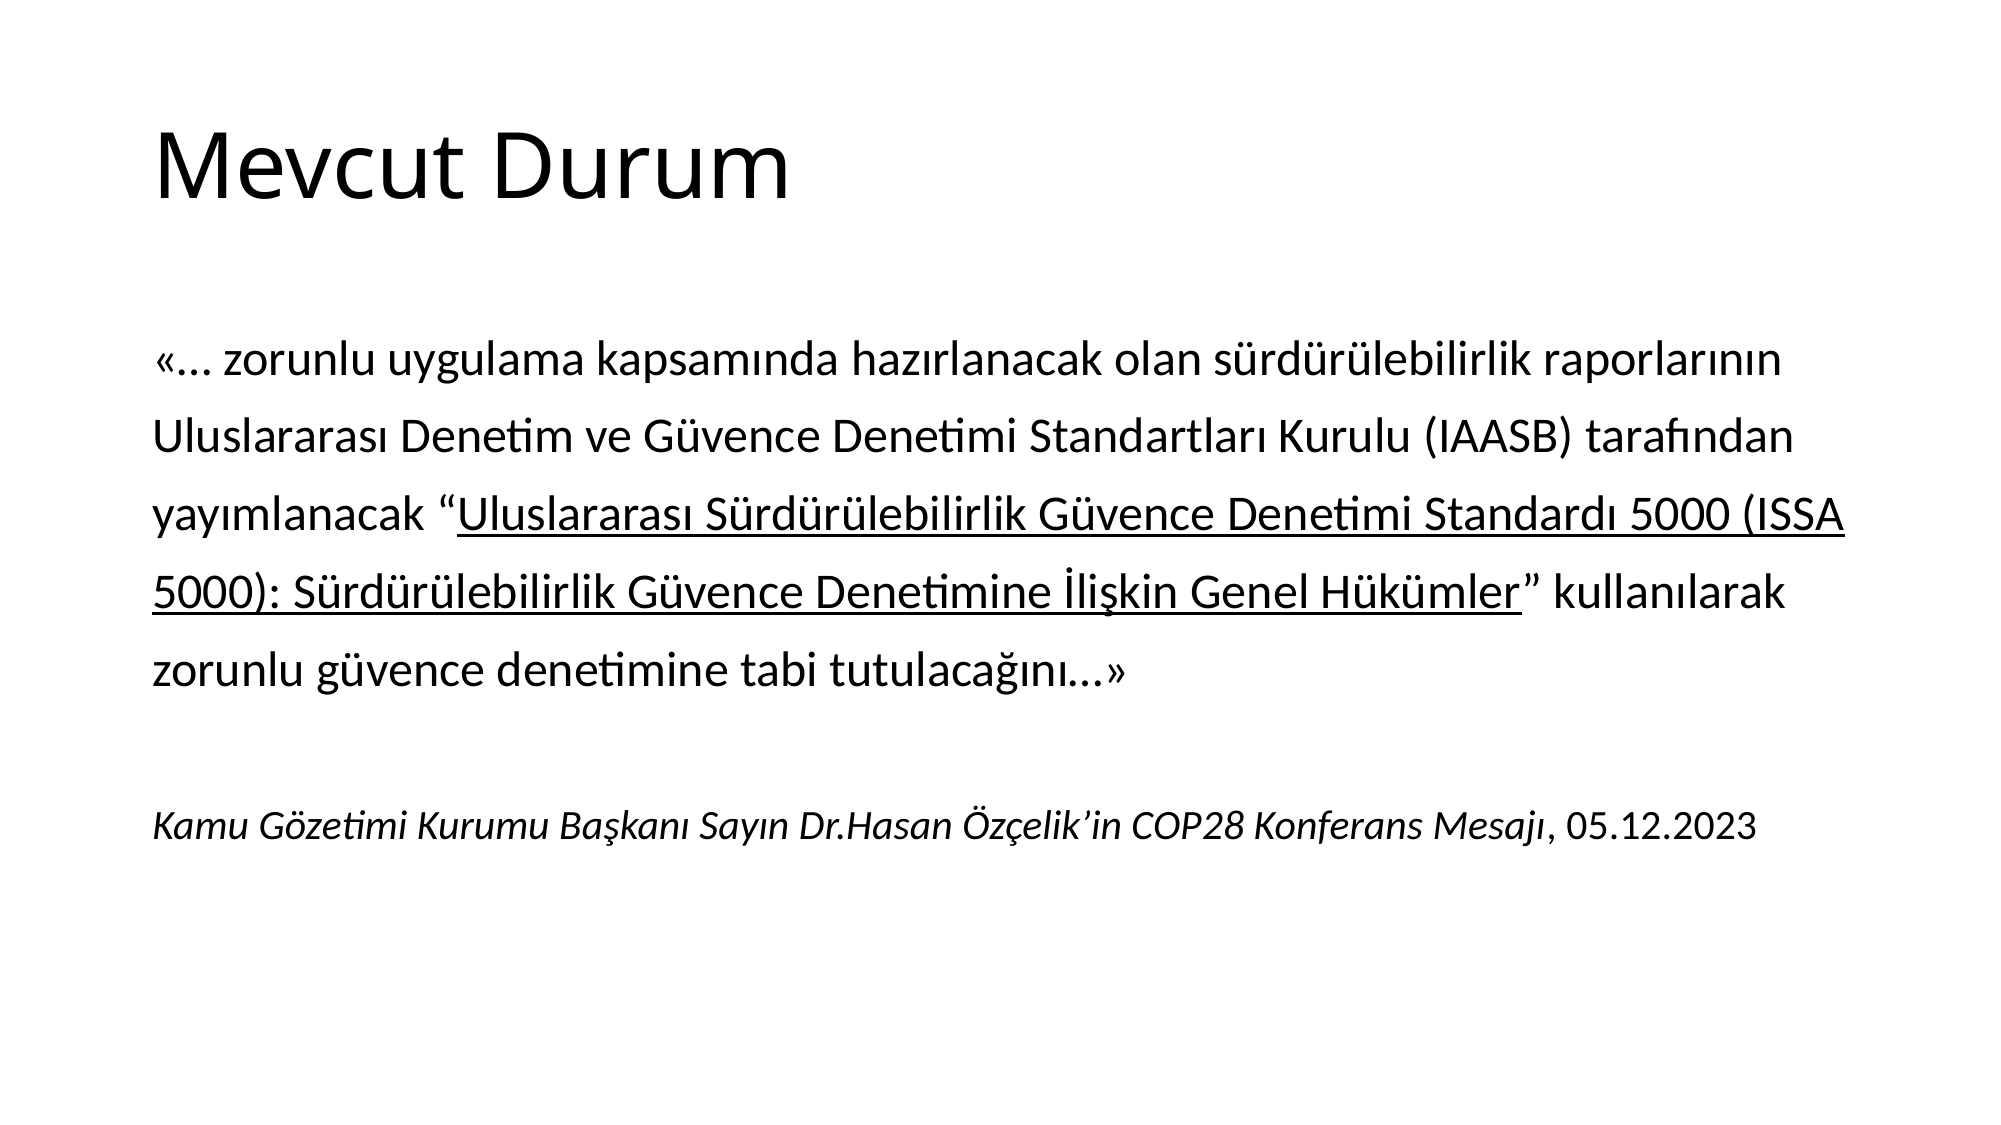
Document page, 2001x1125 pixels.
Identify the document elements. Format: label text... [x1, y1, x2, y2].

list «… zorunlu uygulama kapsamında hazırlanacak olan sürdürülebilirlik raporlarının Uluslararası Denetim ve Güvence Denetimi Standartları Kurulu (IAASB) tarafından yayımlanacak “Uluslararası Sürdürülebilirlik Güvence Denetimi Standardı 5000 (ISSA 5000): Sürdürülebilirlik Güvence Denetimine İlişkin Genel Hükümler” kullanılarak zorunlu güvence denetimine tabi tutulacağını…» Kamu Gözetimi Kurumu Başkanı Sayın Dr.Hasan Özçelik’in COP28 Konferans Mesajı, 05.12.2023 [137, 299, 1863, 1014]
title Mevcut Durum [137, 59, 1863, 278]
